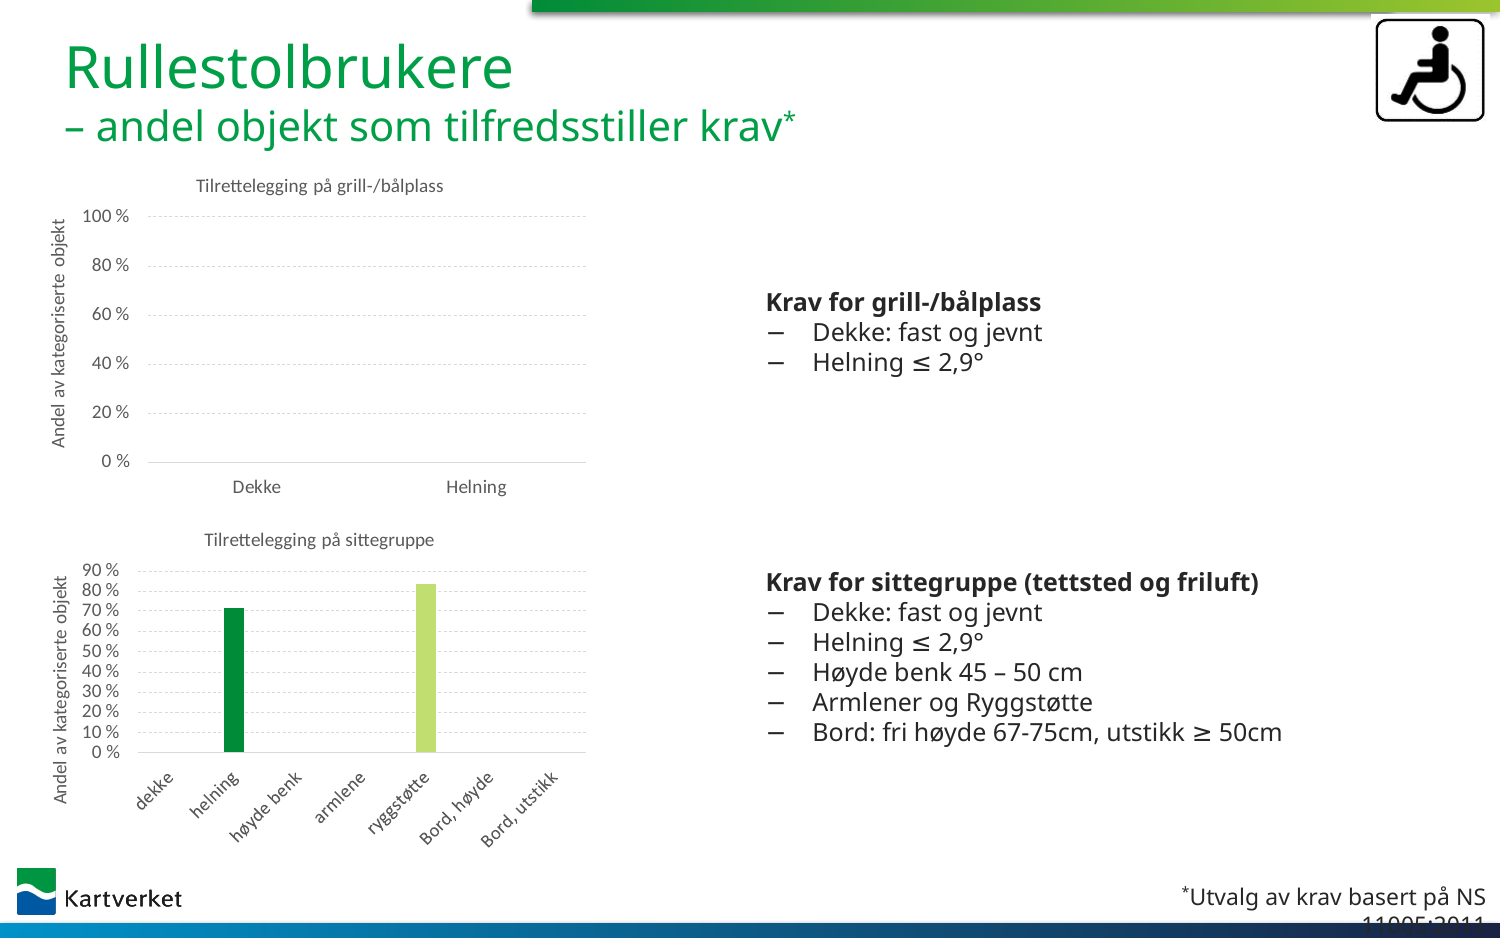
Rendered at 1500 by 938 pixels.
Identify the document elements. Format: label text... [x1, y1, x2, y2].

text_box Krav for sittegruppe (tettsted og friluft) Dekke: fast og jevnt Helning ≤ 2,9° Høyde benk 45 – 50 cm Armlener og Ryggstøtte Bord: fri høyde 67-75cm, utstikk ≥ 50cm [750, 559, 1500, 754]
picture [41, 520, 597, 859]
text_box *Utvalg av krav basert på NS 11005:2011 [1068, 873, 1500, 938]
text_box Rullestolbrukere – andel objekt som tilfredsstiller krav* [49, 14, 1431, 158]
text_box Krav for grill-/bålplass Dekke: fast og jevnt Helning ≤ 2,9° [750, 279, 1452, 384]
picture [41, 166, 597, 505]
picture [1371, 13, 1491, 127]
